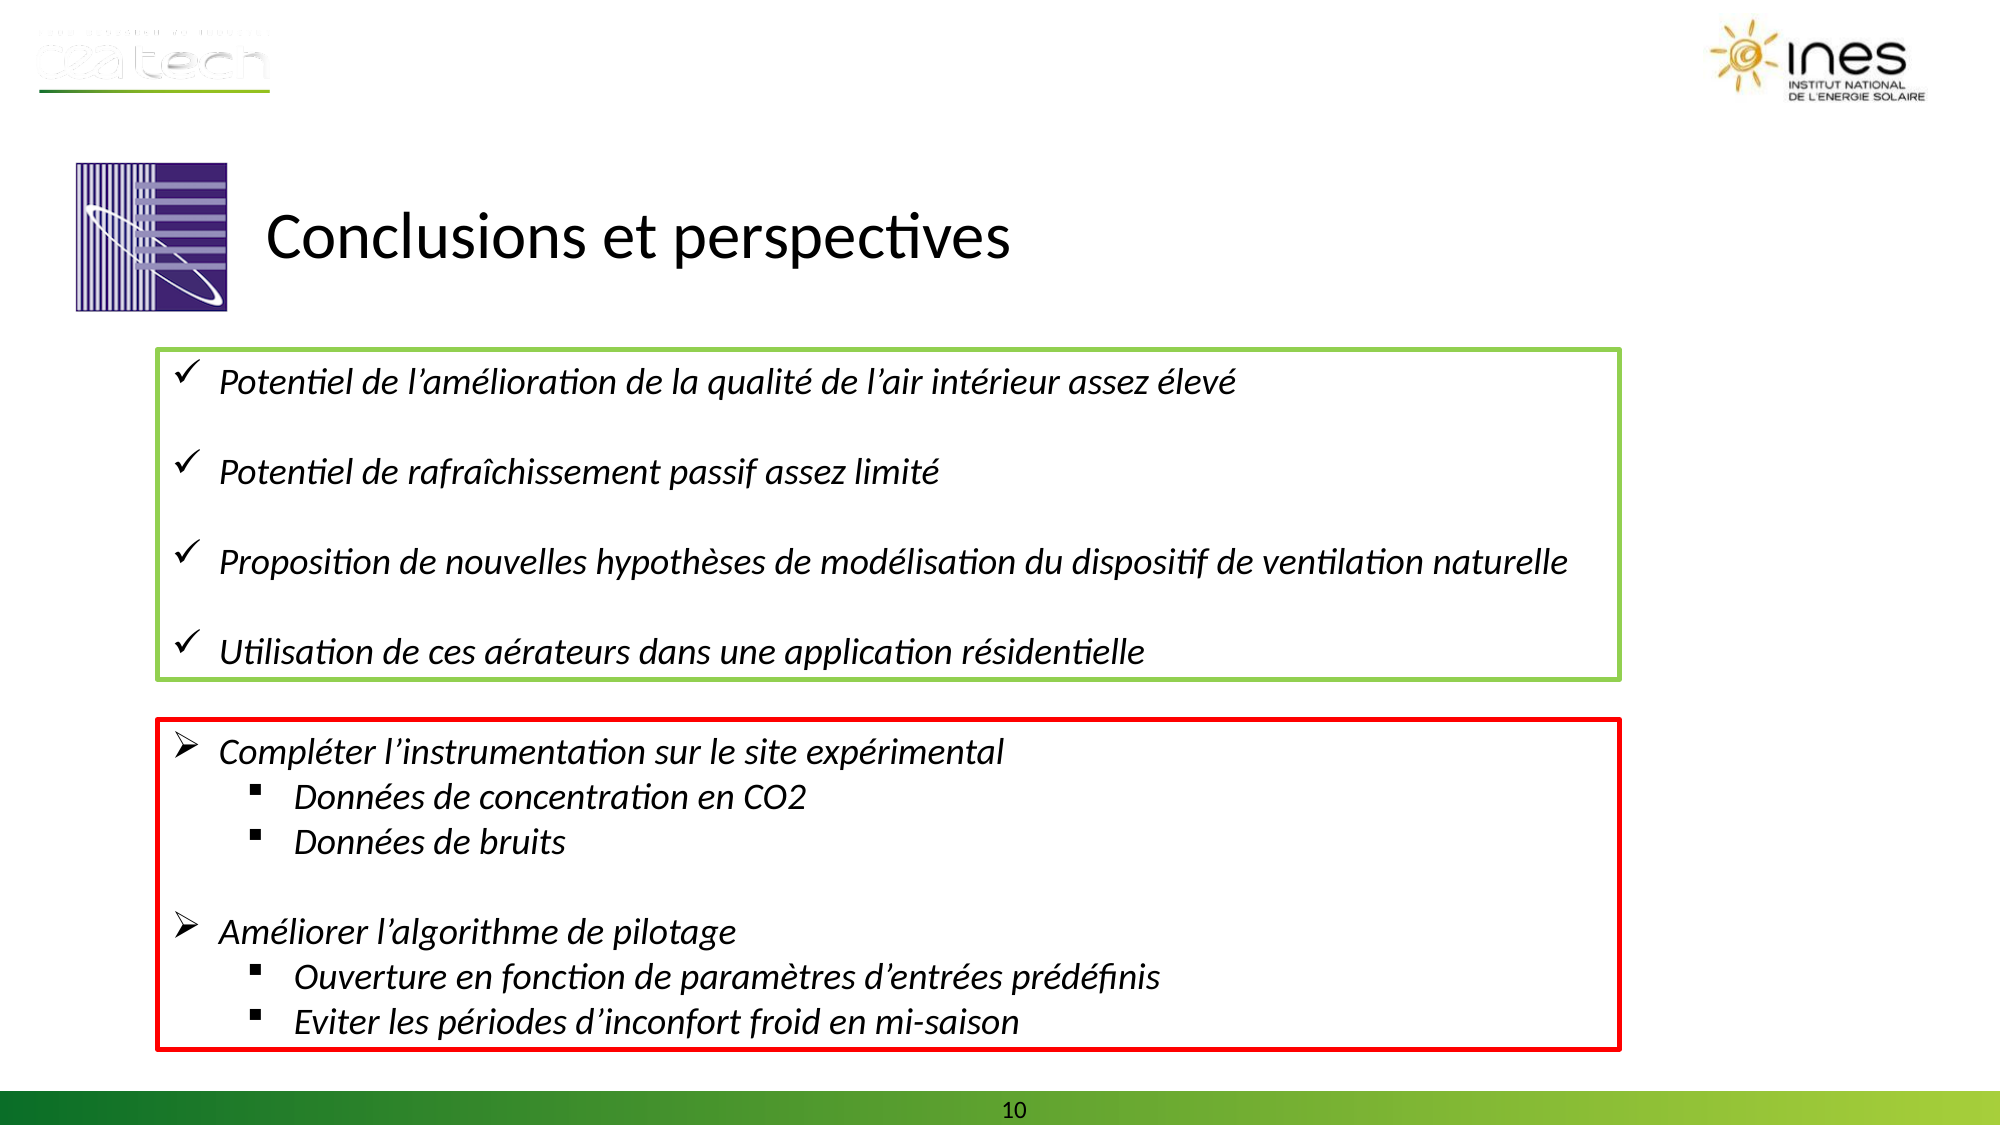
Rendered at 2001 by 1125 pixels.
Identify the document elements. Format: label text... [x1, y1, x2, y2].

text_box Compléter l’instrumentation sur le site expérimental Données de concentration en CO2 Données de bruits Améliorer l’algorithme de pilotage Ouverture en fonction de paramètres d’entrées prédéfinis Eviter les périodes d’inconfort froid en mi-saison [157, 719, 1620, 1050]
slide_number 10 [957, 1092, 1042, 1125]
text_box Potentiel de l’amélioration de la qualité de l’air intérieur assez élevé Potentiel de rafraîchissement passif assez limité Proposition de nouvelles hypothèses de modélisation du dispositif de ventilation naturelle Utilisation de ces aérateurs dans une application résidentielle [157, 349, 1620, 680]
picture [36, 30, 270, 93]
title Conclusions et perspectives [250, 190, 1489, 283]
picture [1703, 13, 1932, 107]
picture [75, 162, 230, 312]
